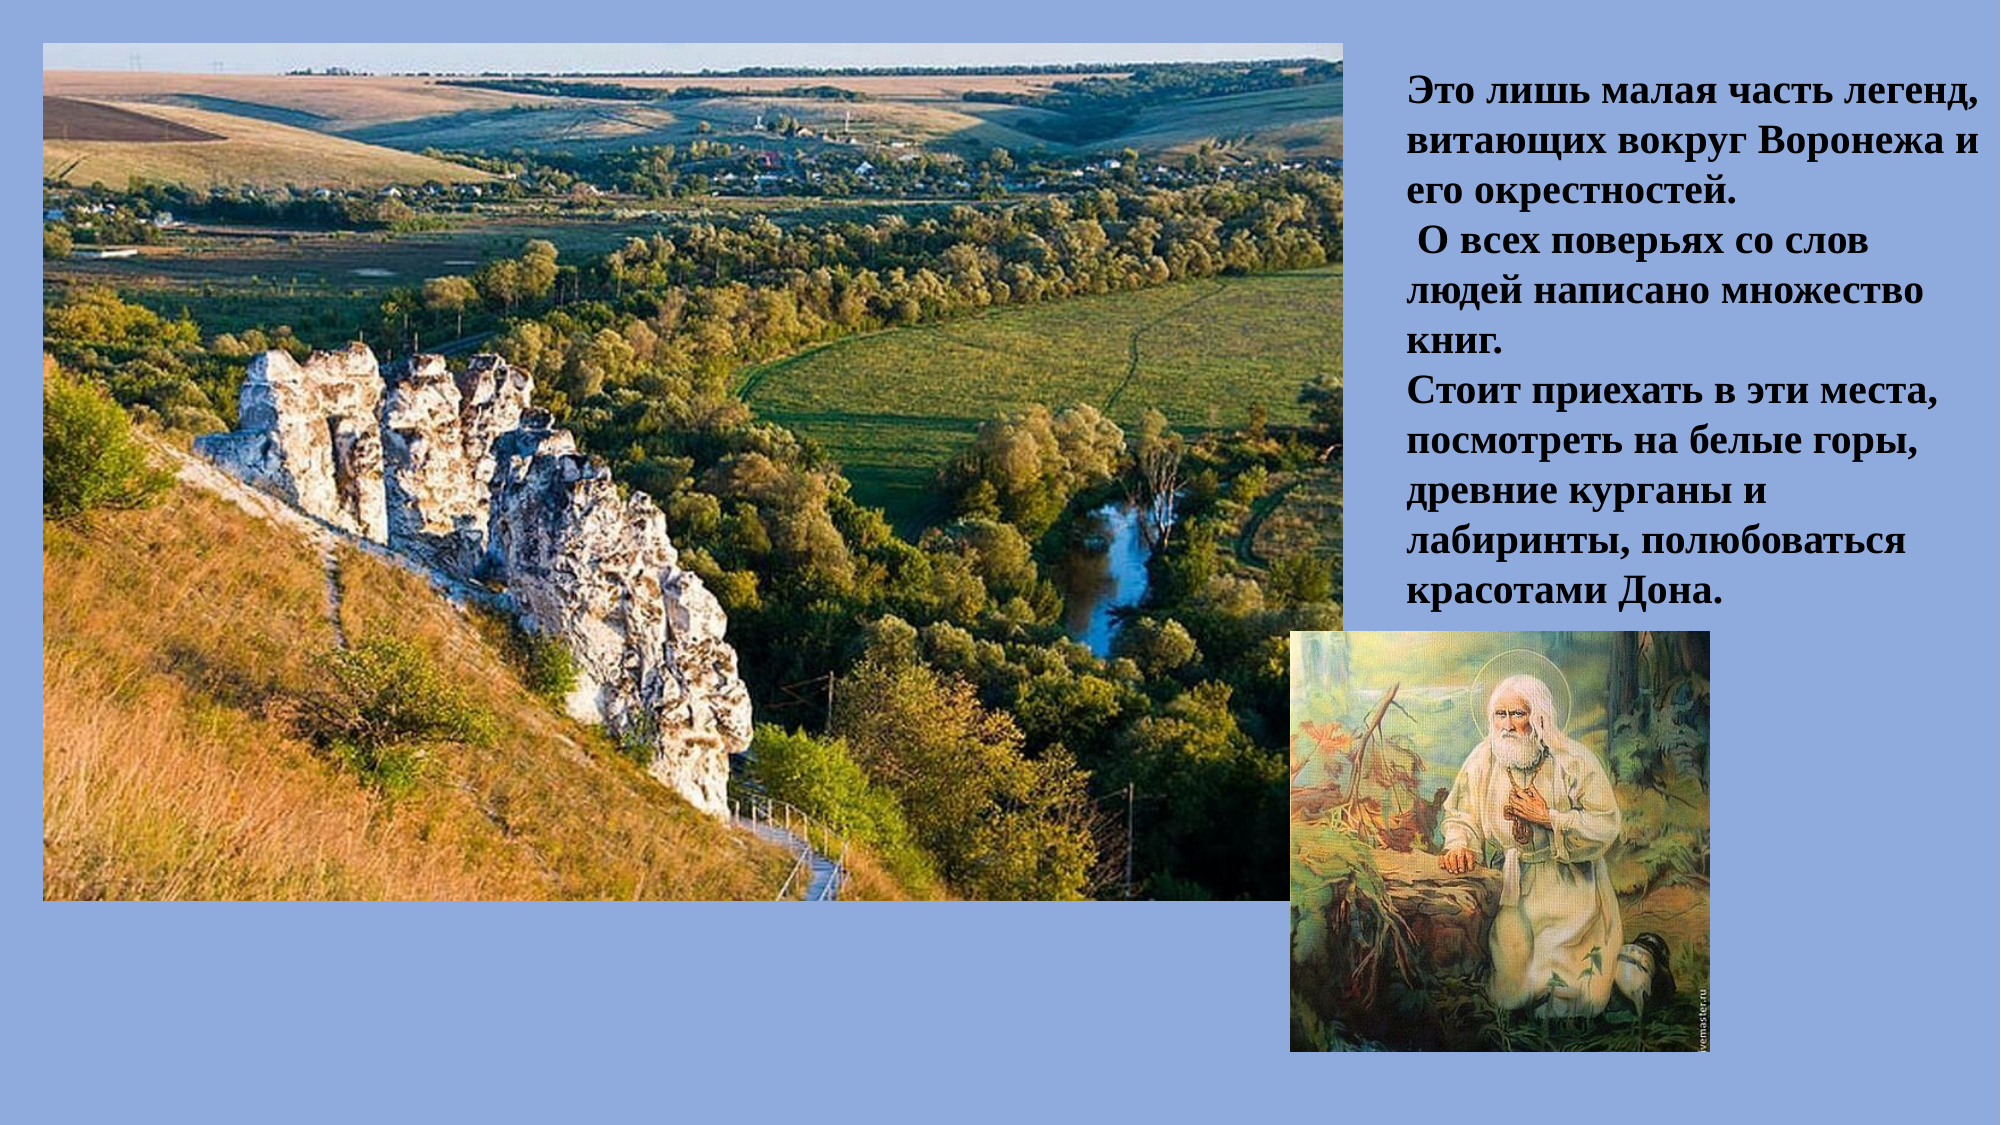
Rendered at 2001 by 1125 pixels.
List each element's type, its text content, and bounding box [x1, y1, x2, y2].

picture [43, 43, 1710, 1052]
text_box Это лишь малая часть легенд, витающих вокруг Воронежа и его окрестностей. О всех поверьях со слов людей написано множество книг. Стоит приехать в эти места, посмотреть на белые горы, древние курганы и лабиринты, полюбоваться красотами Дона. [1391, 54, 2000, 670]
